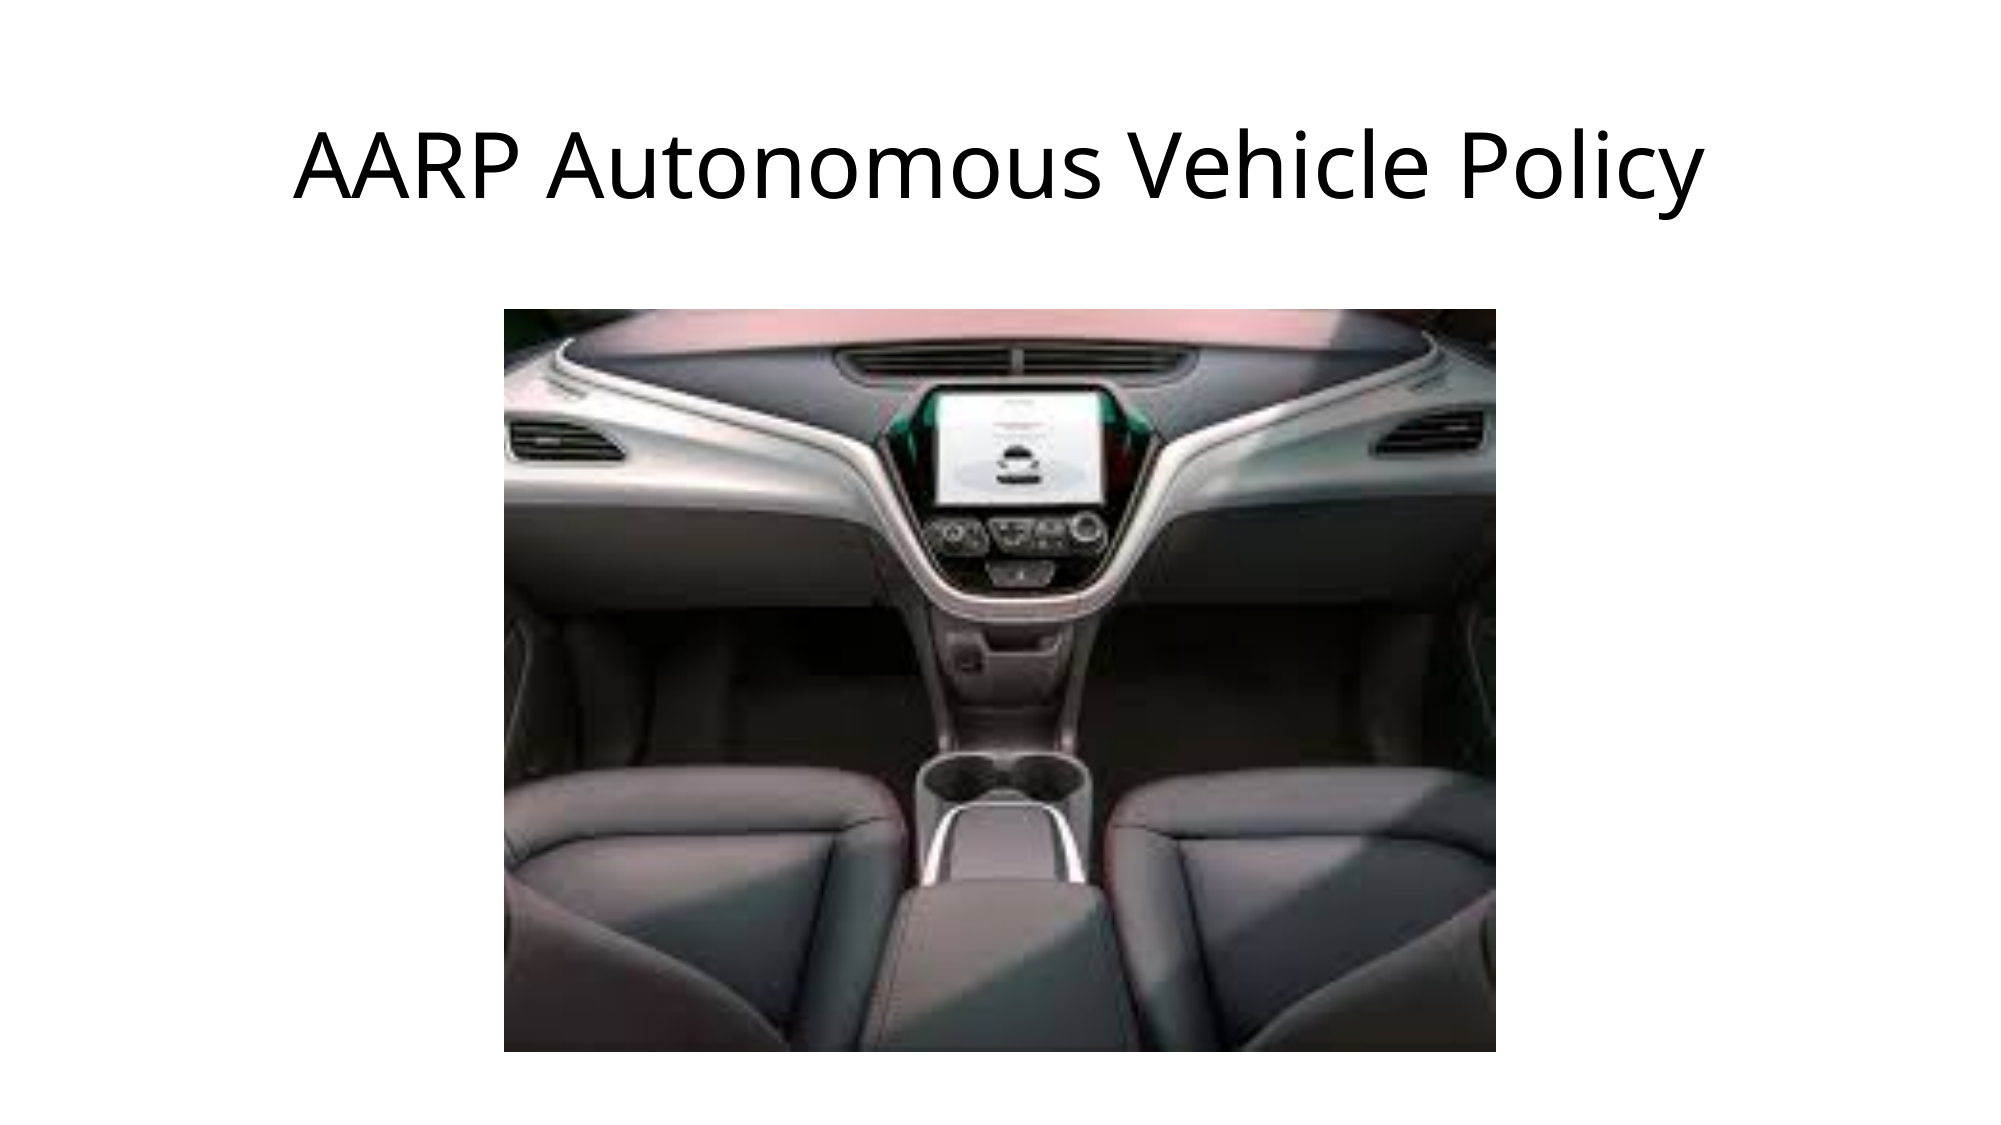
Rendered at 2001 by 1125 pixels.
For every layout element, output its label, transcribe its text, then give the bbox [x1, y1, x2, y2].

title AARP Autonomous Vehicle Policy [137, 59, 1863, 278]
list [504, 309, 1496, 1052]
